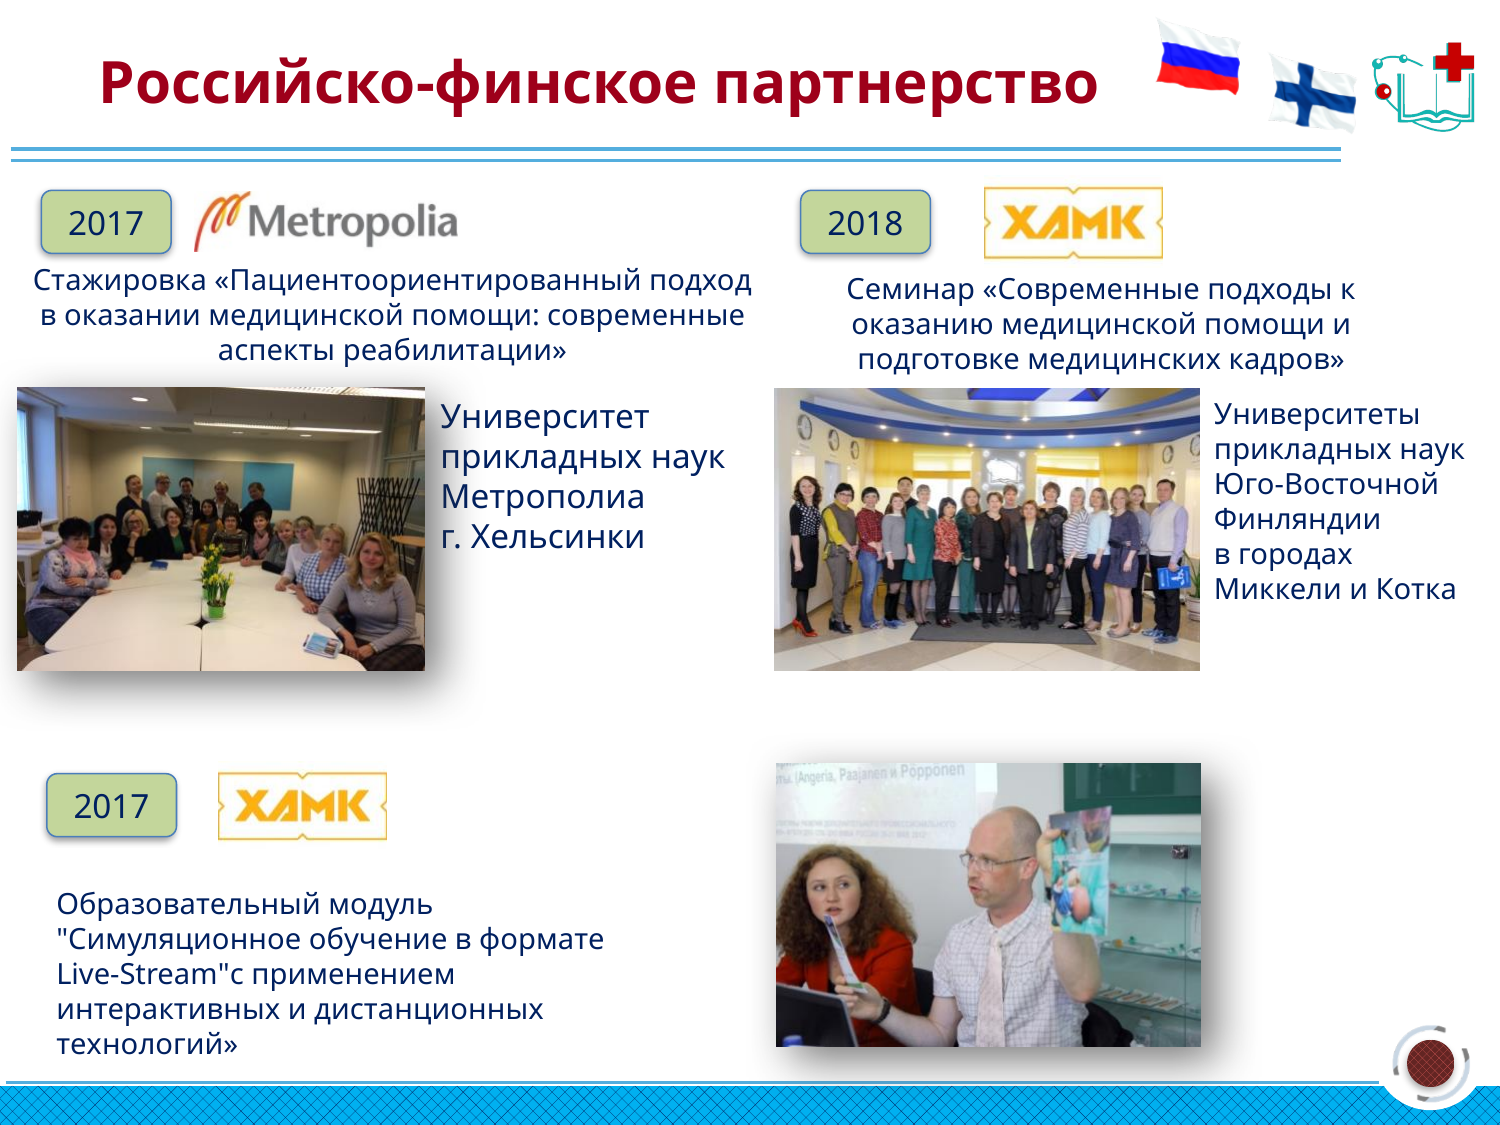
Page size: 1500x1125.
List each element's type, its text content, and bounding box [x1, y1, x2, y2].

text_box Университеты прикладных наук Юго-Восточной Финляндии в городах Миккели и Котка [1201, 388, 1500, 613]
text_box Университет прикладных наук Метрополиа г. Хельсинки [459, 388, 772, 563]
picture [774, 388, 1200, 672]
picture [776, 763, 1201, 1047]
picture [984, 175, 1163, 269]
text_box Семинар «Современные подходы к оказанию медицинской помощи и подготовке медицинских кадров» [767, 262, 1436, 383]
text_box Образовательный модуль "Симуляционное обучение в формате Live-Stream"с применением интерактивных и дистанционных технологий» [41, 878, 680, 1068]
text_box 2017 [40, 189, 172, 255]
picture [194, 191, 458, 253]
picture [1141, 14, 1371, 138]
text_box 2017 [46, 772, 178, 838]
title Российско-финское партнерство [35, 23, 1164, 138]
text_box 2018 [799, 189, 932, 255]
picture [218, 761, 388, 850]
picture [17, 387, 425, 671]
text_box Стажировка «Пациентоориентированный подход в оказании медицинской помощи: современные аспекты реабилитации» [17, 254, 768, 374]
